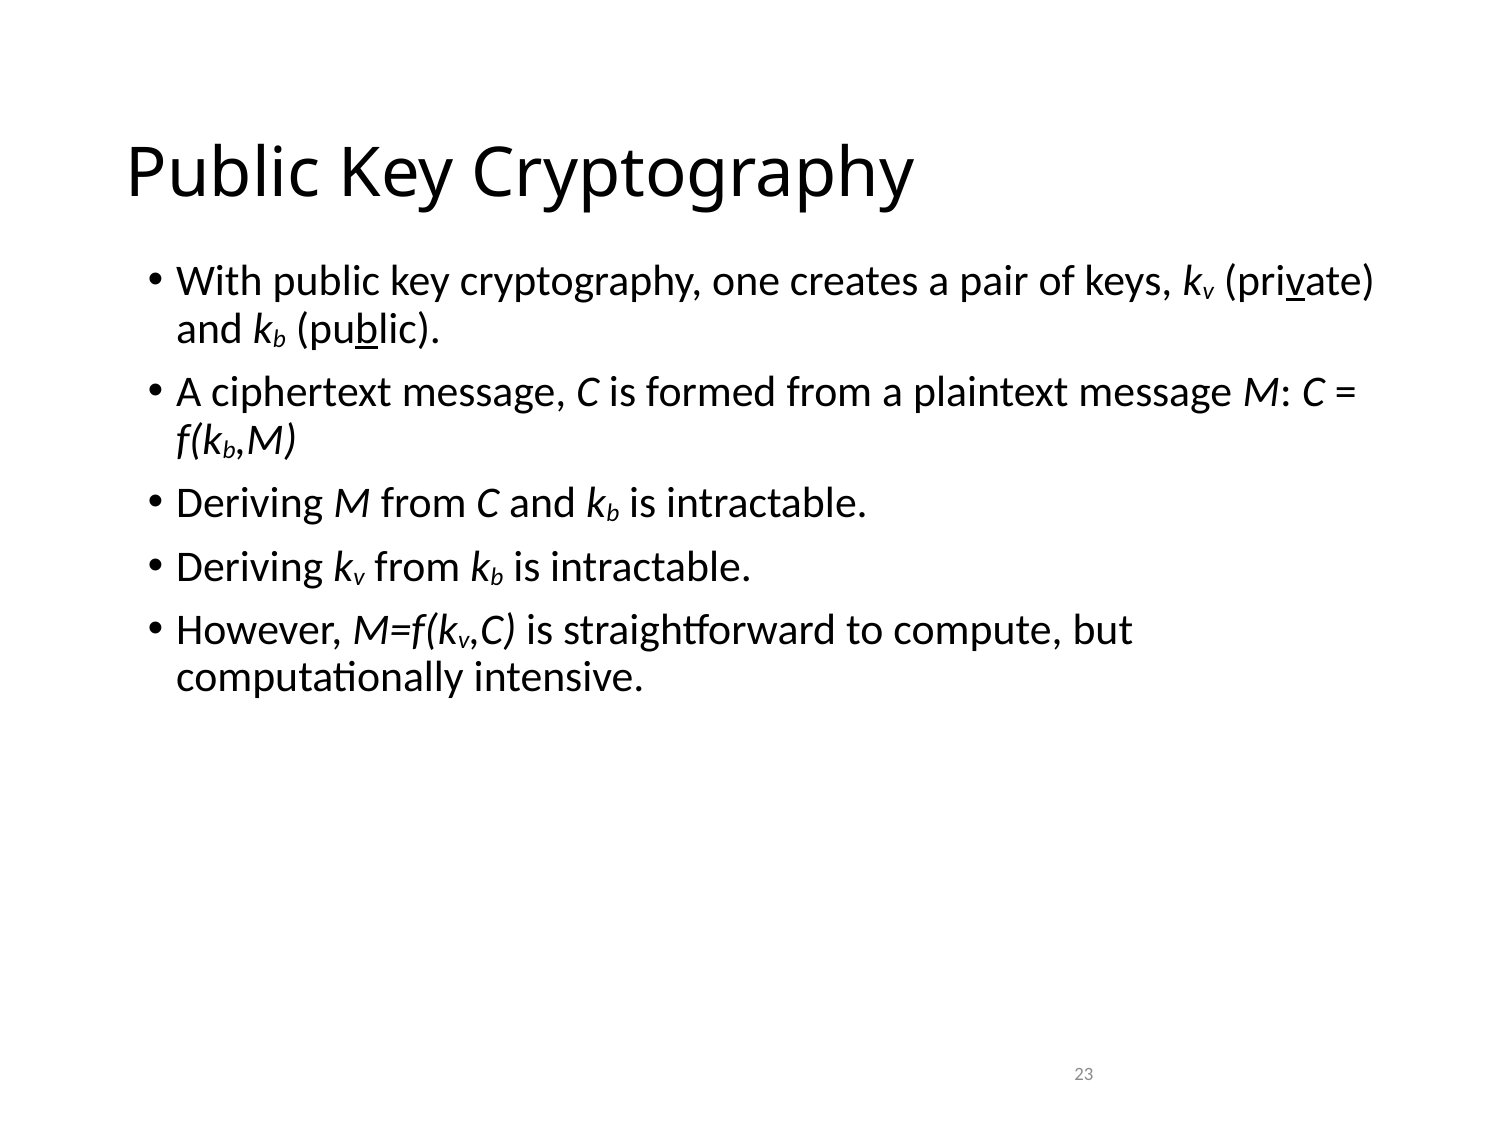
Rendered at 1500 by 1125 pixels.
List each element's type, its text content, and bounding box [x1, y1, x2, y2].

title Public Key Cryptography [110, 99, 1388, 249]
list With public key cryptography, one creates a pair of keys, kv (private) and kb (public). A ciphertext message, C is formed from a plaintext message M: C = f(kb,M) Deriving M from C and kb is intractable. Deriving kv from kb is intractable. However, M=f(kv,C) is straightforward to compute, but computationally intensive. [132, 181, 1410, 1007]
slide_number 23 [1059, 1042, 1397, 1103]
